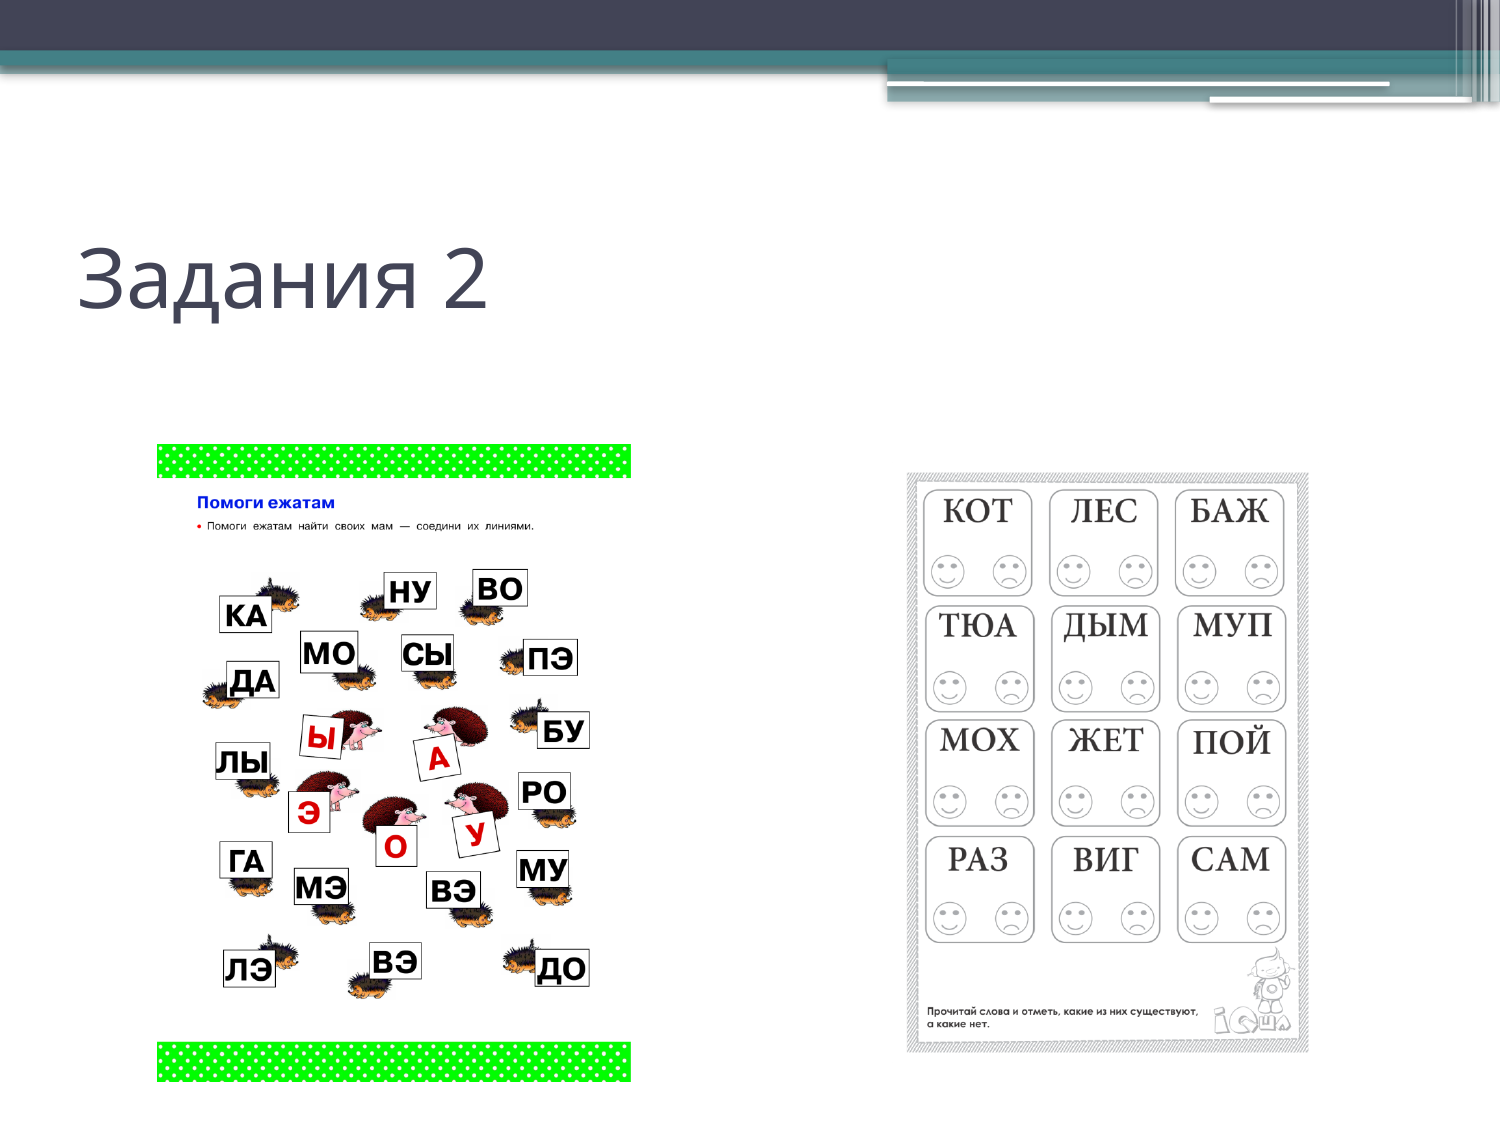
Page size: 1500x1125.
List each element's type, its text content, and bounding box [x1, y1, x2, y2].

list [157, 444, 631, 1082]
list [892, 462, 1319, 1064]
title Задания 2 [62, 187, 1438, 363]
